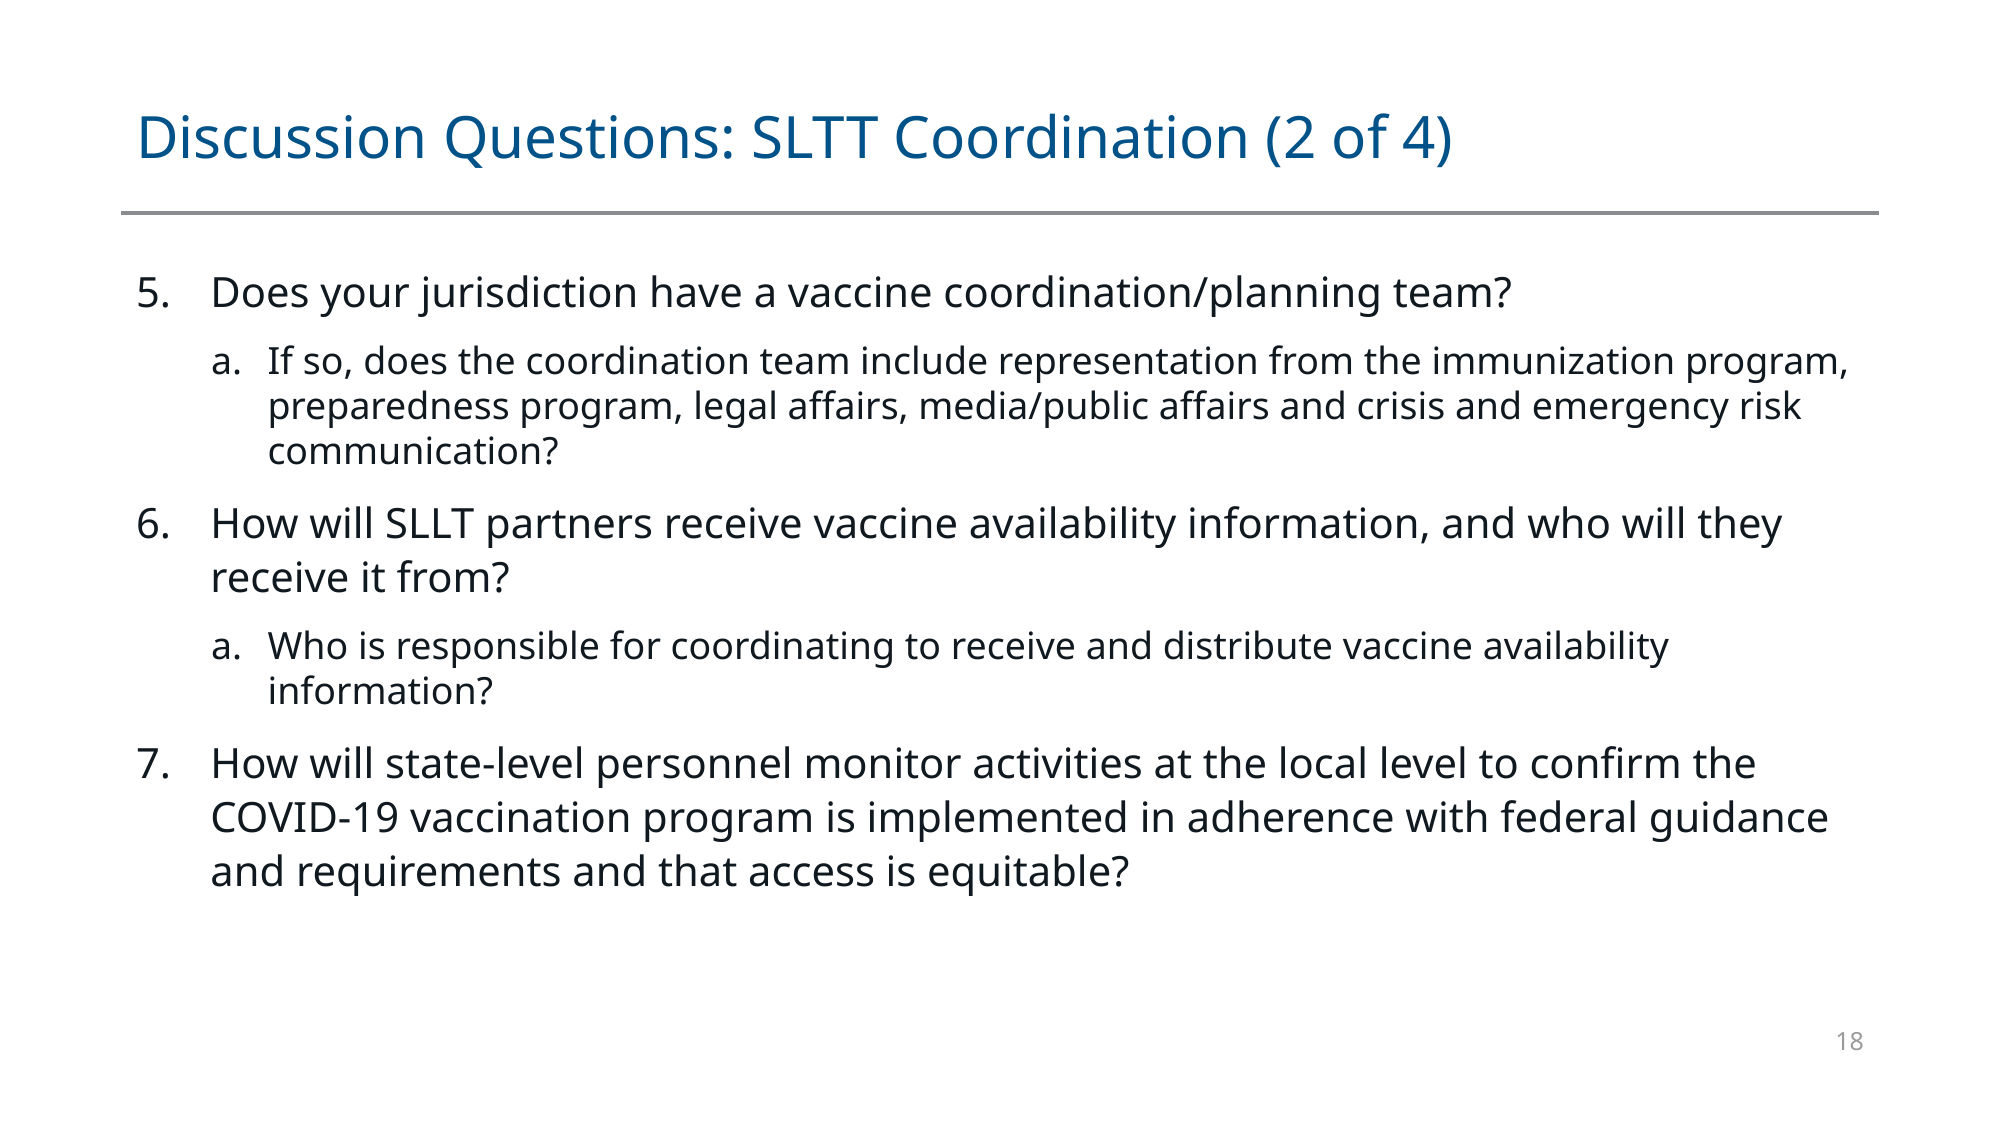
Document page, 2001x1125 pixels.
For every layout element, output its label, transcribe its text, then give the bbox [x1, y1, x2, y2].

list Does your jurisdiction have a vaccine coordination/planning team? If so, does the coordination team include representation from the immunization program, preparedness program, legal affairs, media/public affairs and crisis and emergency risk communication? How will SLLT partners receive vaccine availability information, and who will they receive it from? Who is responsible for coordinating to receive and distribute vaccine availability information? How will state-level personnel monitor activities at the local level to confirm the COVID-19 vaccination program is implemented in adherence with federal guidance and requirements and that access is equitable? [121, 254, 1879, 914]
title Discussion Questions: SLTT Coordination (2 of 4) [121, 74, 1879, 197]
slide_number 18 [1728, 1012, 1879, 1073]
